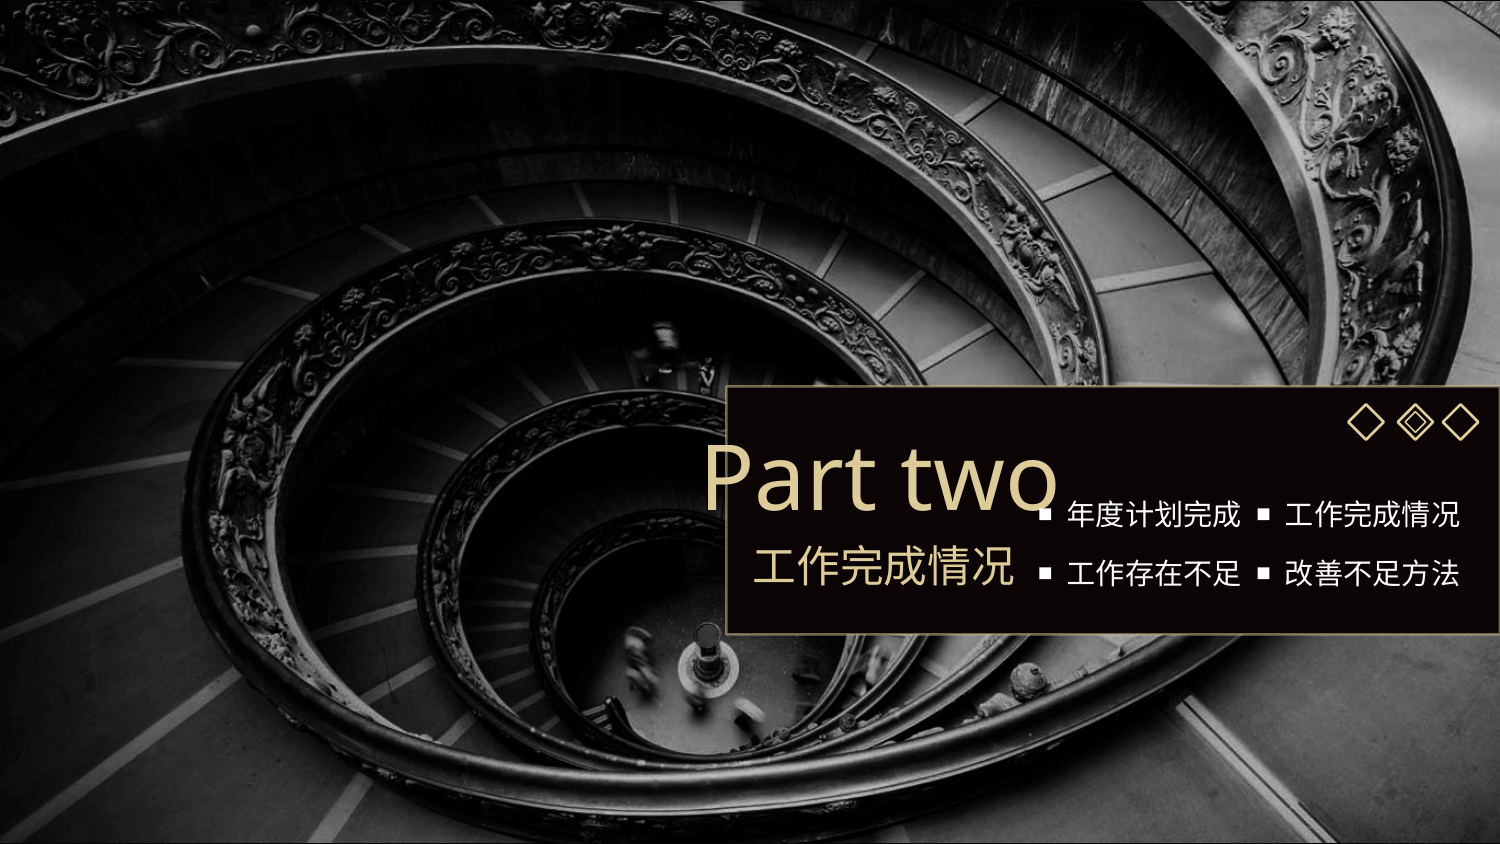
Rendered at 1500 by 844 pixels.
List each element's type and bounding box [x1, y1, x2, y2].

picture [0, 1, 1500, 844]
text_box [1039, 548, 1253, 599]
text_box [1257, 547, 1477, 599]
text_box [1039, 488, 1256, 540]
text_box [1257, 488, 1477, 540]
text_box [1348, 404, 1479, 440]
